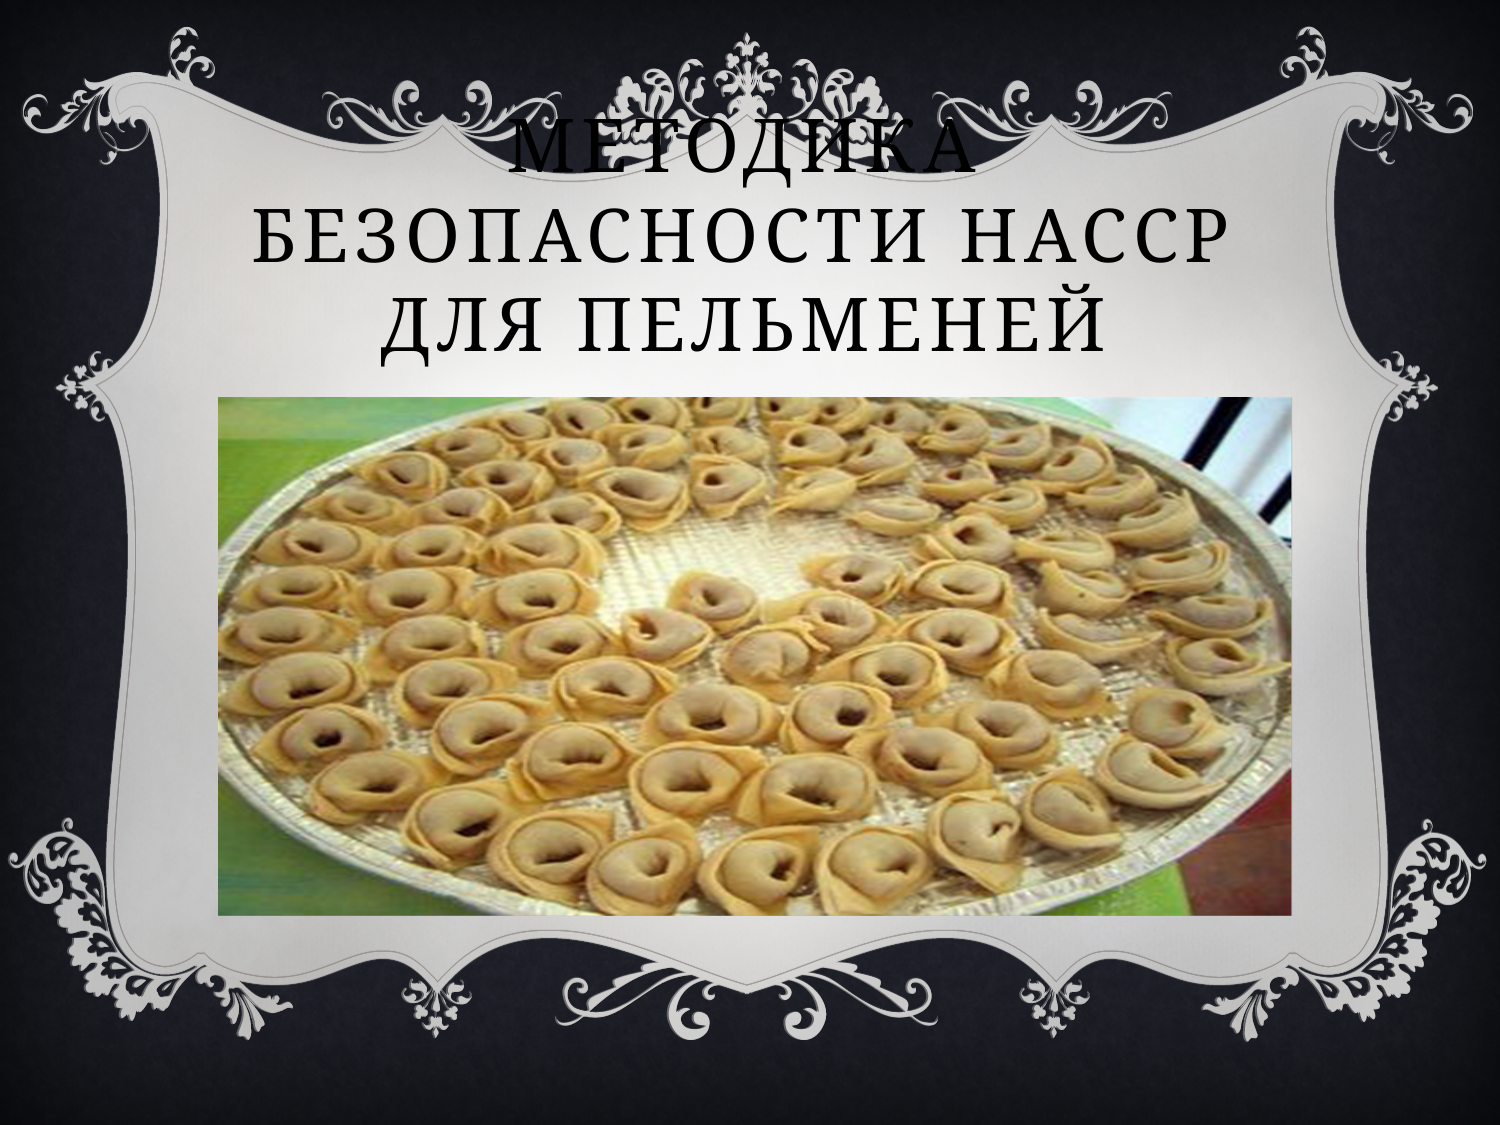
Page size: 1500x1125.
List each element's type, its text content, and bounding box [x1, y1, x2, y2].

title Методика безопасности НАССР для пельменей [175, 90, 1313, 374]
picture [0, 0, 1500, 1125]
